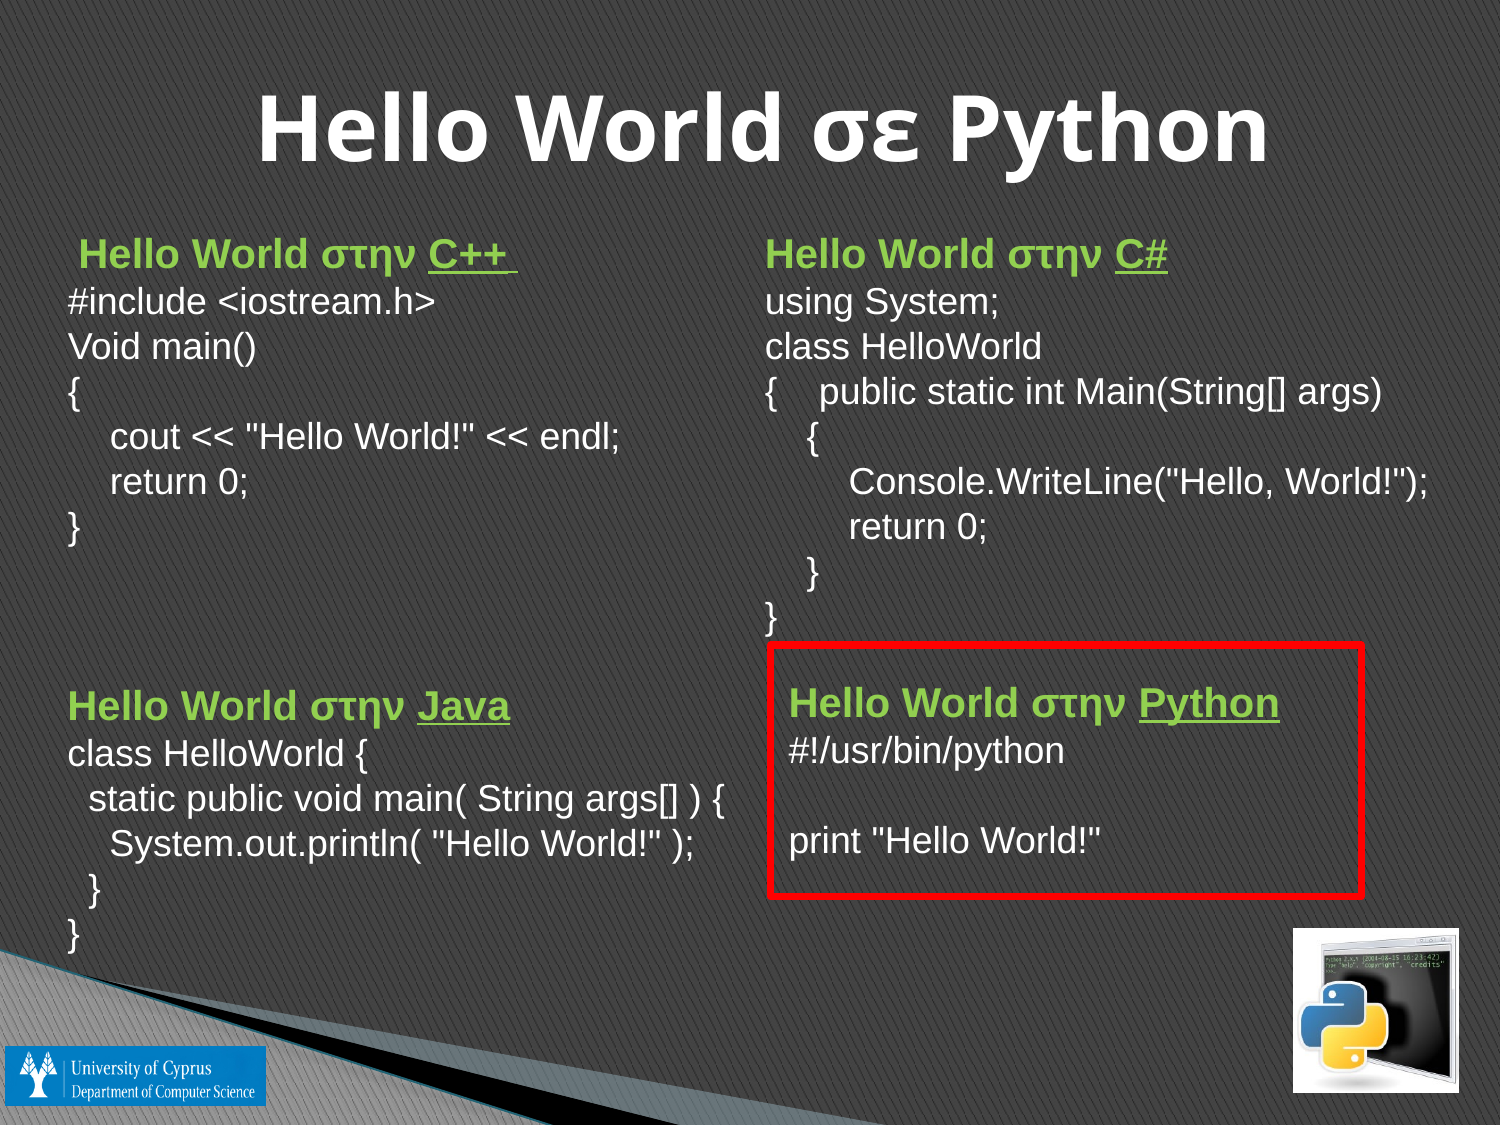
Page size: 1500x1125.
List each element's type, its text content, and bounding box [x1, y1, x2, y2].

text_box [770, 645, 1362, 897]
text_box Hello World στην Java class HelloWorld { static public void main( String args[] ) { System.out.println( "Hello World!" ); } } [52, 671, 755, 962]
text_box Hello World στην C# using System; class HelloWorld { public static int Main(String[] args) { Console.WriteLine("Hello, World!"); return 0; } } [750, 219, 1447, 645]
text_box Hello World στην C++ #include <iostream.h> Void main() { cout << "Hello World!" << endl; return 0; } [53, 219, 644, 555]
title Hello World σε Python [88, 30, 1439, 219]
picture [5, 1046, 266, 1107]
picture [1293, 928, 1459, 1093]
